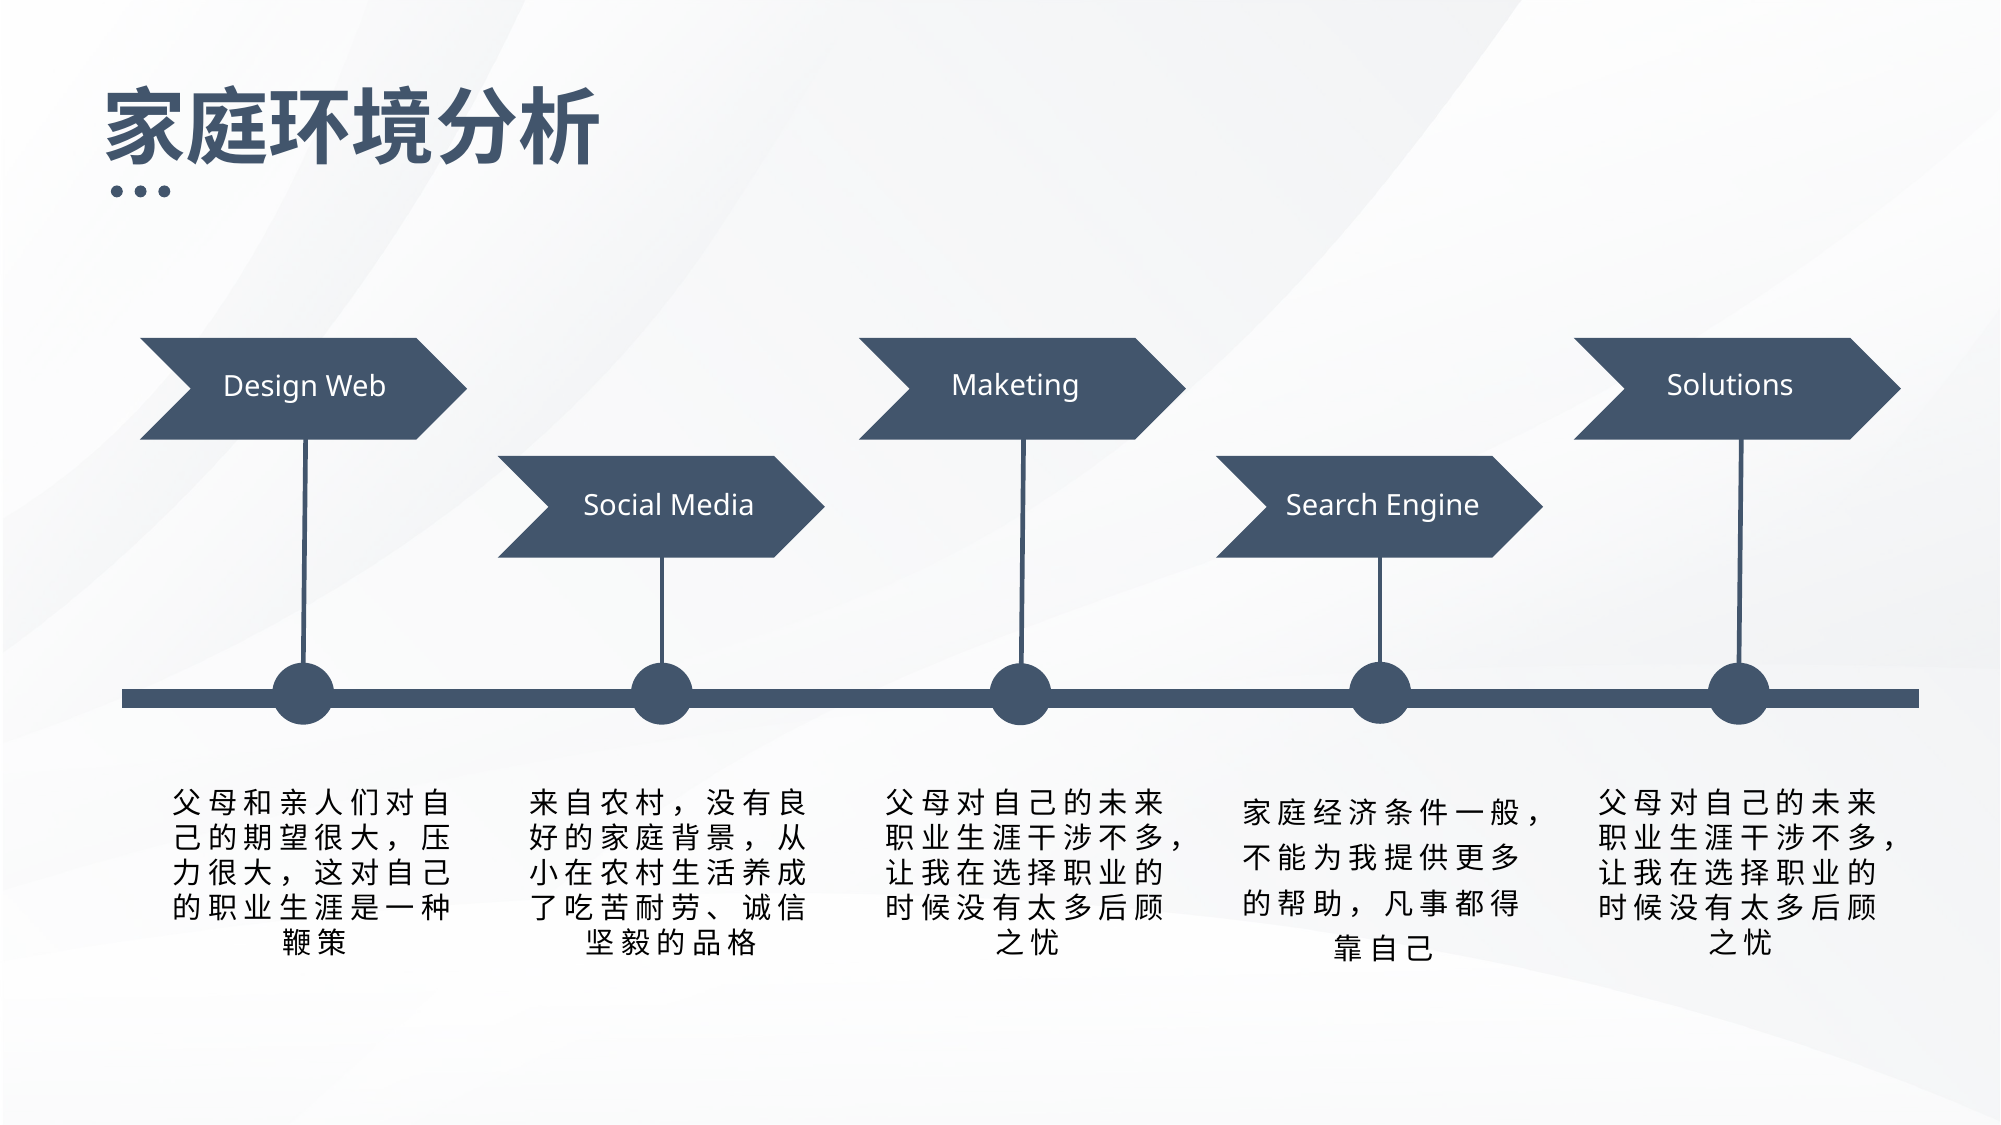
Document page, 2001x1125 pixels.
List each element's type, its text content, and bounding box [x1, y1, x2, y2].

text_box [110, 185, 171, 198]
text_box 父母对自己的未来职业生涯干涉不多，让我在选择职业的时候没有太多后顾之忧 [877, 784, 1178, 959]
text_box 来自农村，没有良好的家庭背景，从小在农村生活养成了吃苦耐劳、诚信坚毅的品格 [521, 784, 822, 959]
text_box 父母对自己的未来职业生涯干涉不多，让我在选择职业的时候没有太多后顾之忧 [1590, 784, 1891, 959]
text_box 家庭经济条件一般，不能为我提供更多的帮助，凡事都得靠自己 [1234, 784, 1535, 966]
text_box 家庭环境分析 [102, 74, 1850, 175]
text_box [122, 338, 1919, 723]
text_box 父母和亲人们对自己的期望很大，压力很大，这对自己的职业生涯是一种鞭策 [164, 784, 465, 959]
